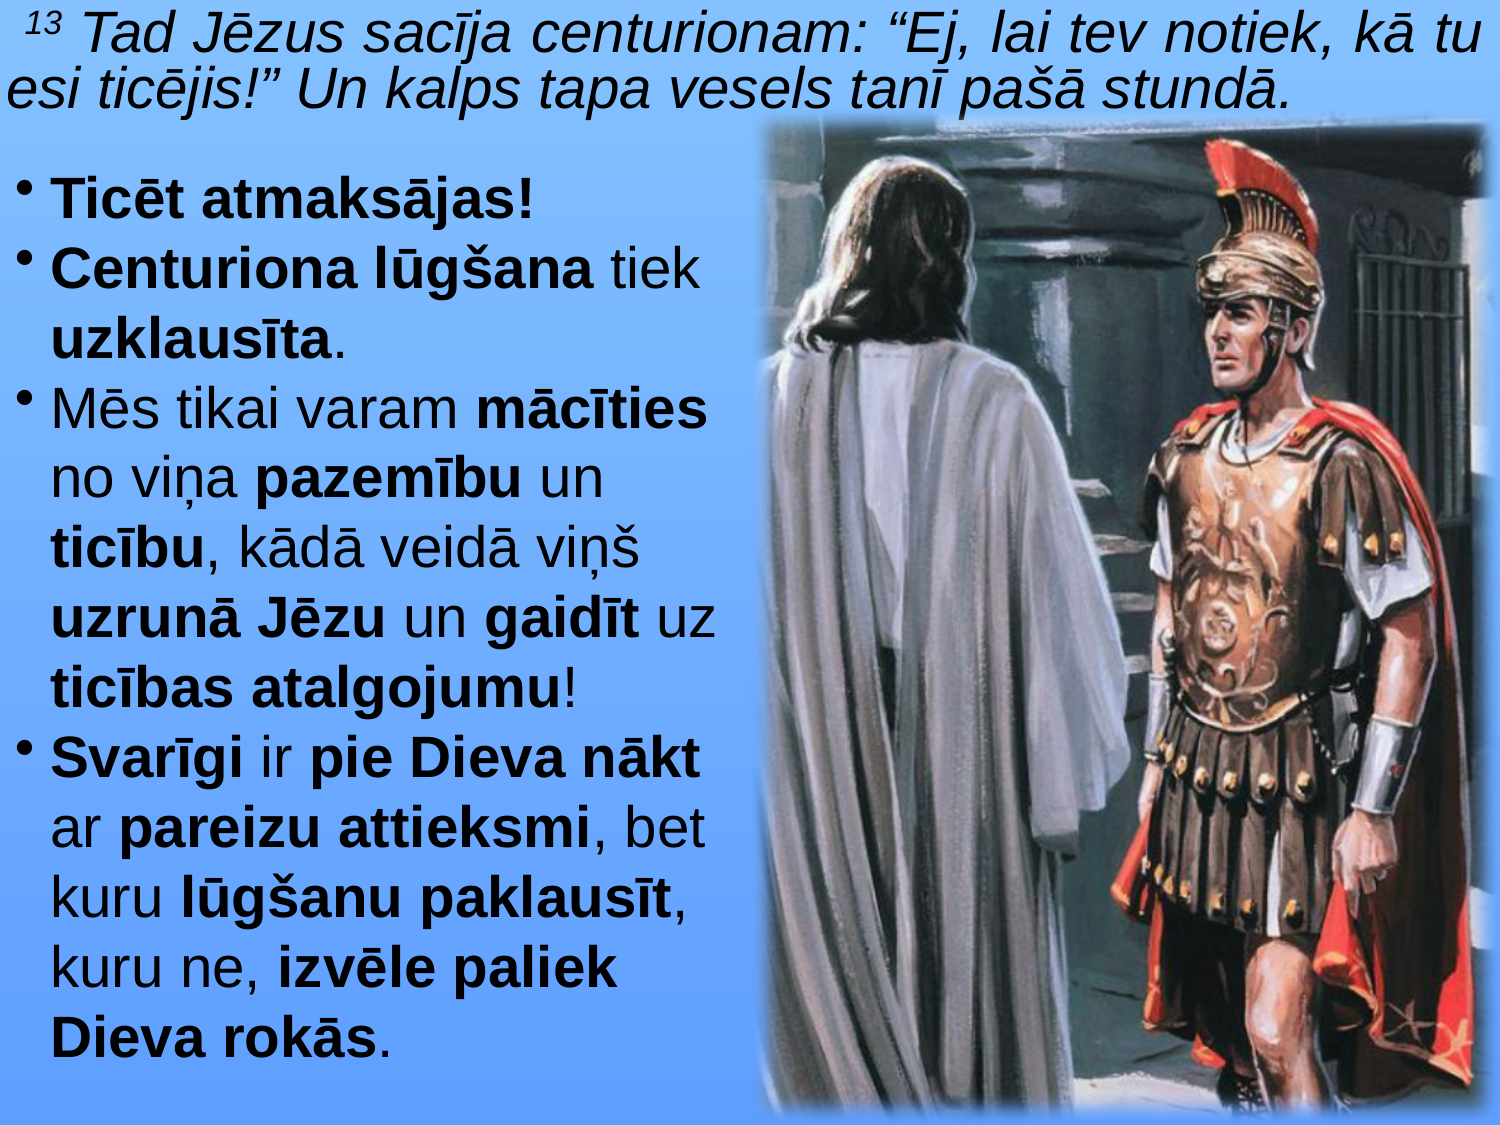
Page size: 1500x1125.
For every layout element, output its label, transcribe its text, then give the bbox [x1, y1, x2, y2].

picture [749, 107, 1500, 1125]
text_box Ticēt atmaksājas! Centuriona lūgšana tiek uzklausīta. Mēs tikai varam mācīties no viņa pazemību un ticību, kādā veidā viņš uzrunā Jēzu un gaidīt uz ticības atalgojumu! Svarīgi ir pie Dieva nākt ar pareizu attieksmi, bet kuru lūgšanu paklausīt, kuru ne, izvēle paliek Dieva rokās. [0, 152, 744, 1077]
list 13 Tad Jēzus sacīja centurionam: “Ej, lai tev notiek, kā tu esi ticējis!” Un kalps tapa vesels tanī pašā stundā. [0, 0, 1500, 152]
